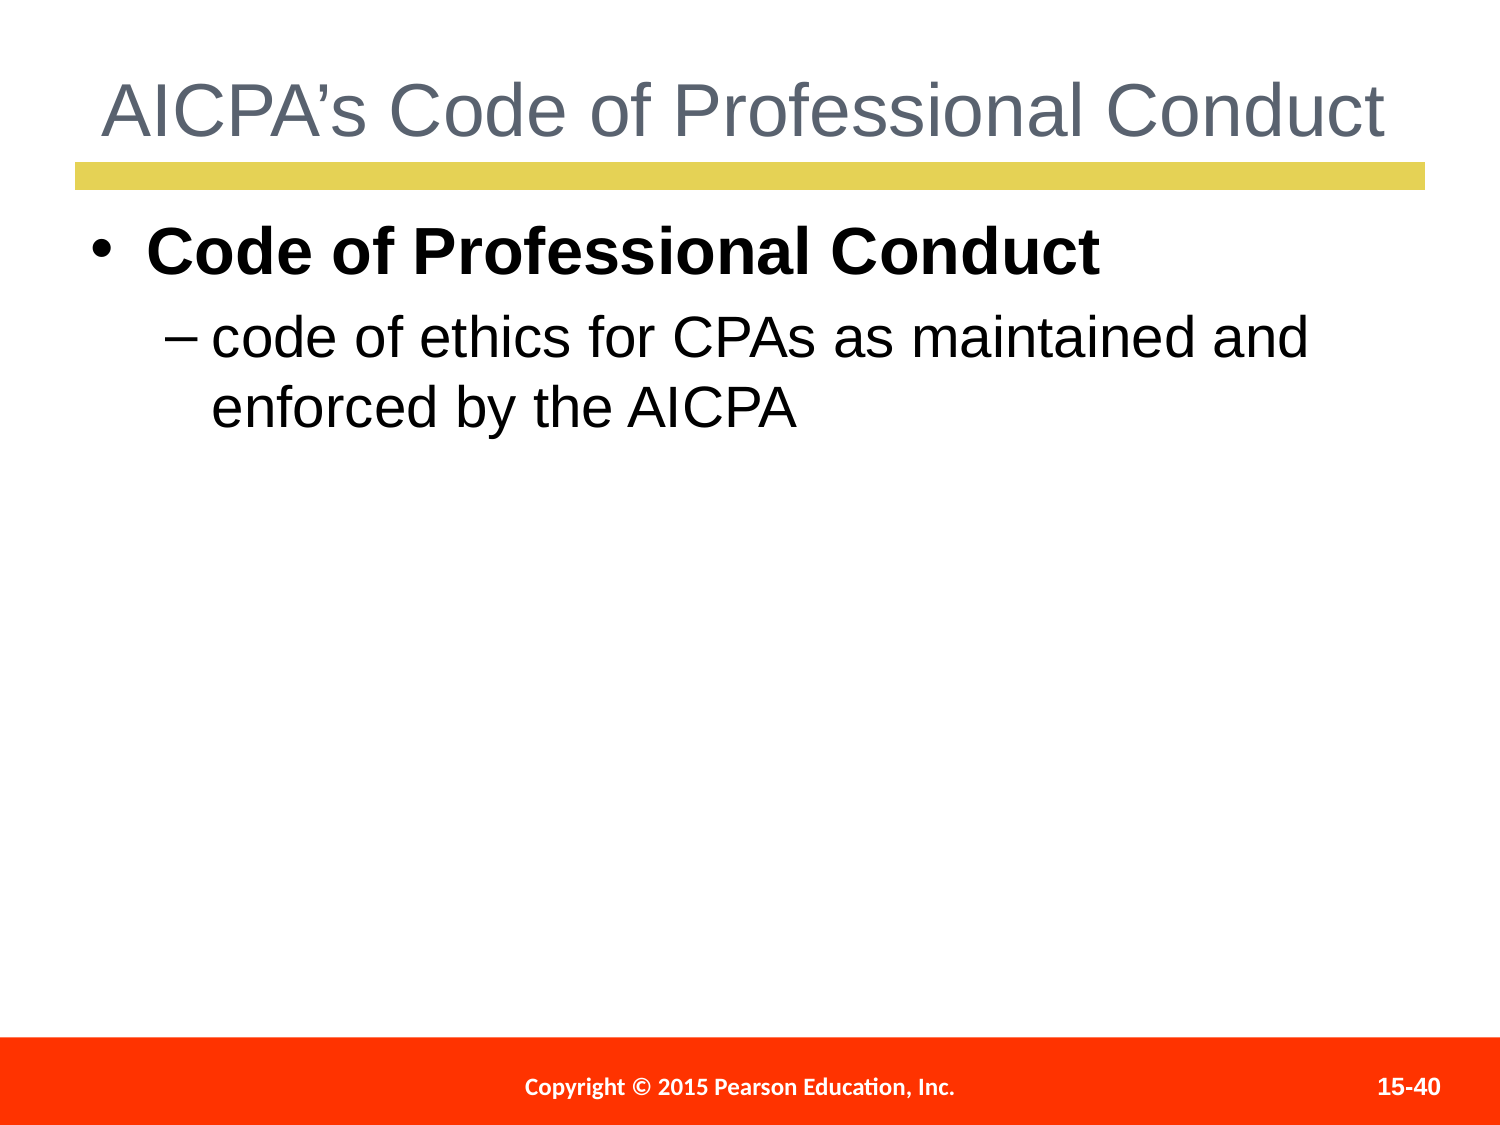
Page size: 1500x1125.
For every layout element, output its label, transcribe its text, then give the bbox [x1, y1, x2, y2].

list Code of Professional Conduct code of ethics for CPAs as maintained and enforced by the AICPA [74, 199, 1426, 1006]
title AICPA’s Code of Professional Conduct [49, 12, 1438, 201]
